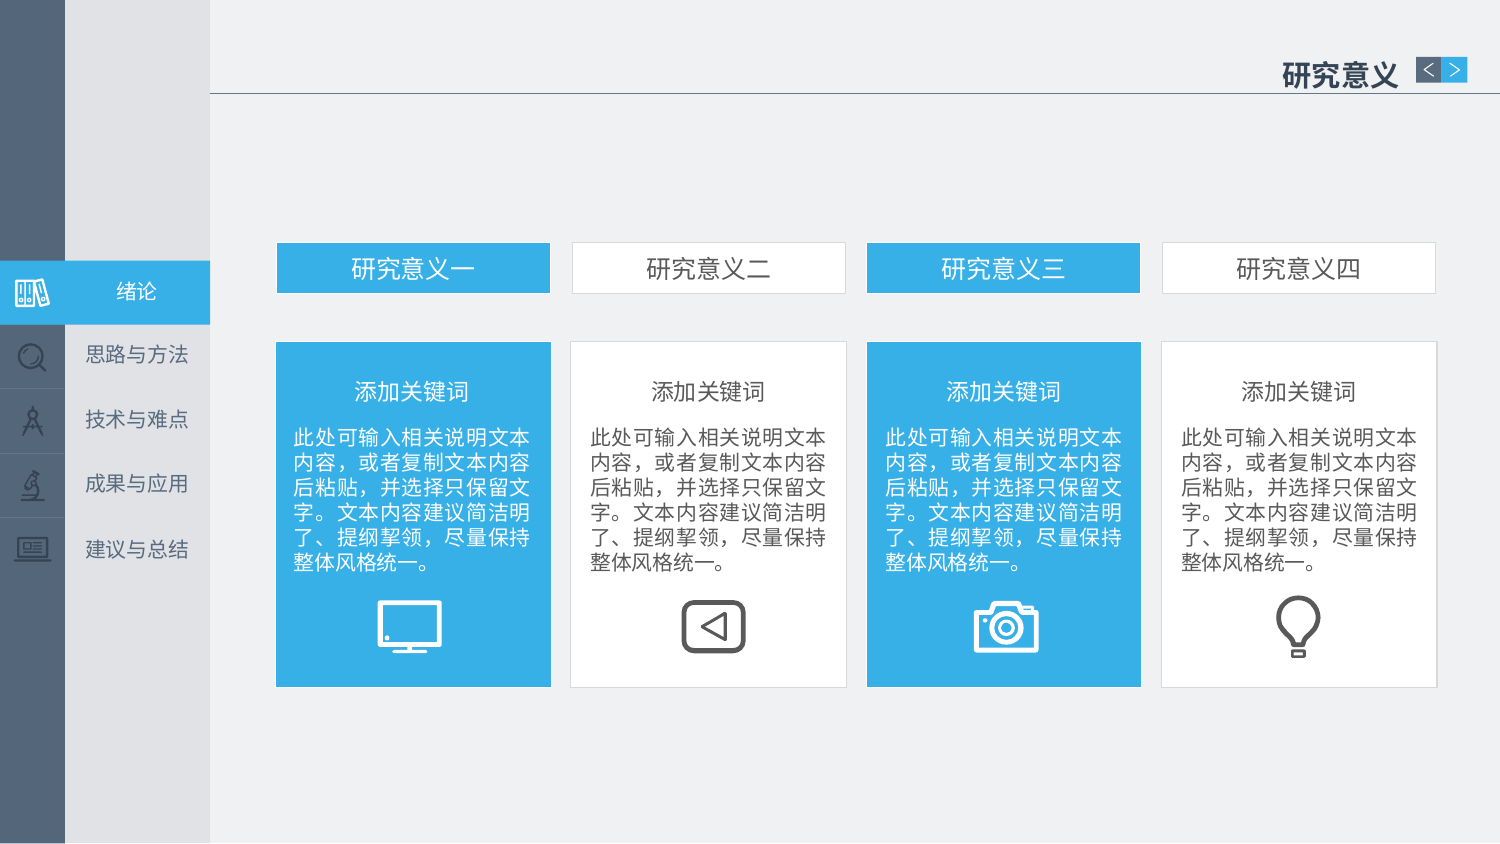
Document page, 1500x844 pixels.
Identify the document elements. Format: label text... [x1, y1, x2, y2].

text_box 添加关键词 此处可输入相关说明文本内容，或者复制文本内容后粘贴，并选择只保留文字。文本内容建议简洁明了、提纲挈领，尽量保持整体风格统一。 [294, 377, 531, 576]
text_box 研究意义 [1022, 40, 1400, 93]
text_box [17, 343, 47, 372]
text_box [15, 278, 50, 308]
text_box [570, 341, 847, 688]
text_box 绪论 [101, 271, 173, 311]
text_box [1291, 649, 1306, 658]
text_box [1276, 595, 1321, 648]
text_box 成果与应用 [70, 463, 204, 503]
text_box [275, 341, 552, 688]
text_box [866, 341, 1142, 688]
text_box [973, 600, 1039, 653]
text_box 研究意义二 [572, 242, 846, 294]
text_box 建议与总结 [70, 529, 204, 569]
text_box 思路与方法 [70, 334, 204, 374]
text_box [22, 405, 44, 437]
text_box [0, 259, 212, 327]
text_box 技术与难点 [70, 399, 204, 439]
text_box [1161, 341, 1437, 688]
text_box 添加关键词 此处可输入相关说明文本内容，或者复制文本内容后粘贴，并选择只保留文字。文本内容建议简洁明了、提纲挈领，尽量保持整体风格统一。 [885, 377, 1123, 576]
text_box 添加关键词 此处可输入相关说明文本内容，或者复制文本内容后粘贴，并选择只保留文字。文本内容建议简洁明了、提纲挈领，尽量保持整体风格统一。 [1180, 377, 1418, 576]
text_box [377, 600, 442, 654]
text_box 添加关键词 此处可输入相关说明文本内容，或者复制文本内容后粘贴，并选择只保留文字。文本内容建议简洁明了、提纲挈领，尽量保持整体风格统一。 [590, 377, 827, 576]
text_box [13, 536, 52, 562]
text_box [1415, 56, 1440, 83]
text_box [681, 600, 746, 654]
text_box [1441, 56, 1468, 83]
text_box [20, 470, 46, 502]
text_box 研究意义一 [276, 242, 551, 294]
text_box 研究意义四 [1162, 242, 1436, 294]
text_box 研究意义三 [866, 242, 1141, 294]
